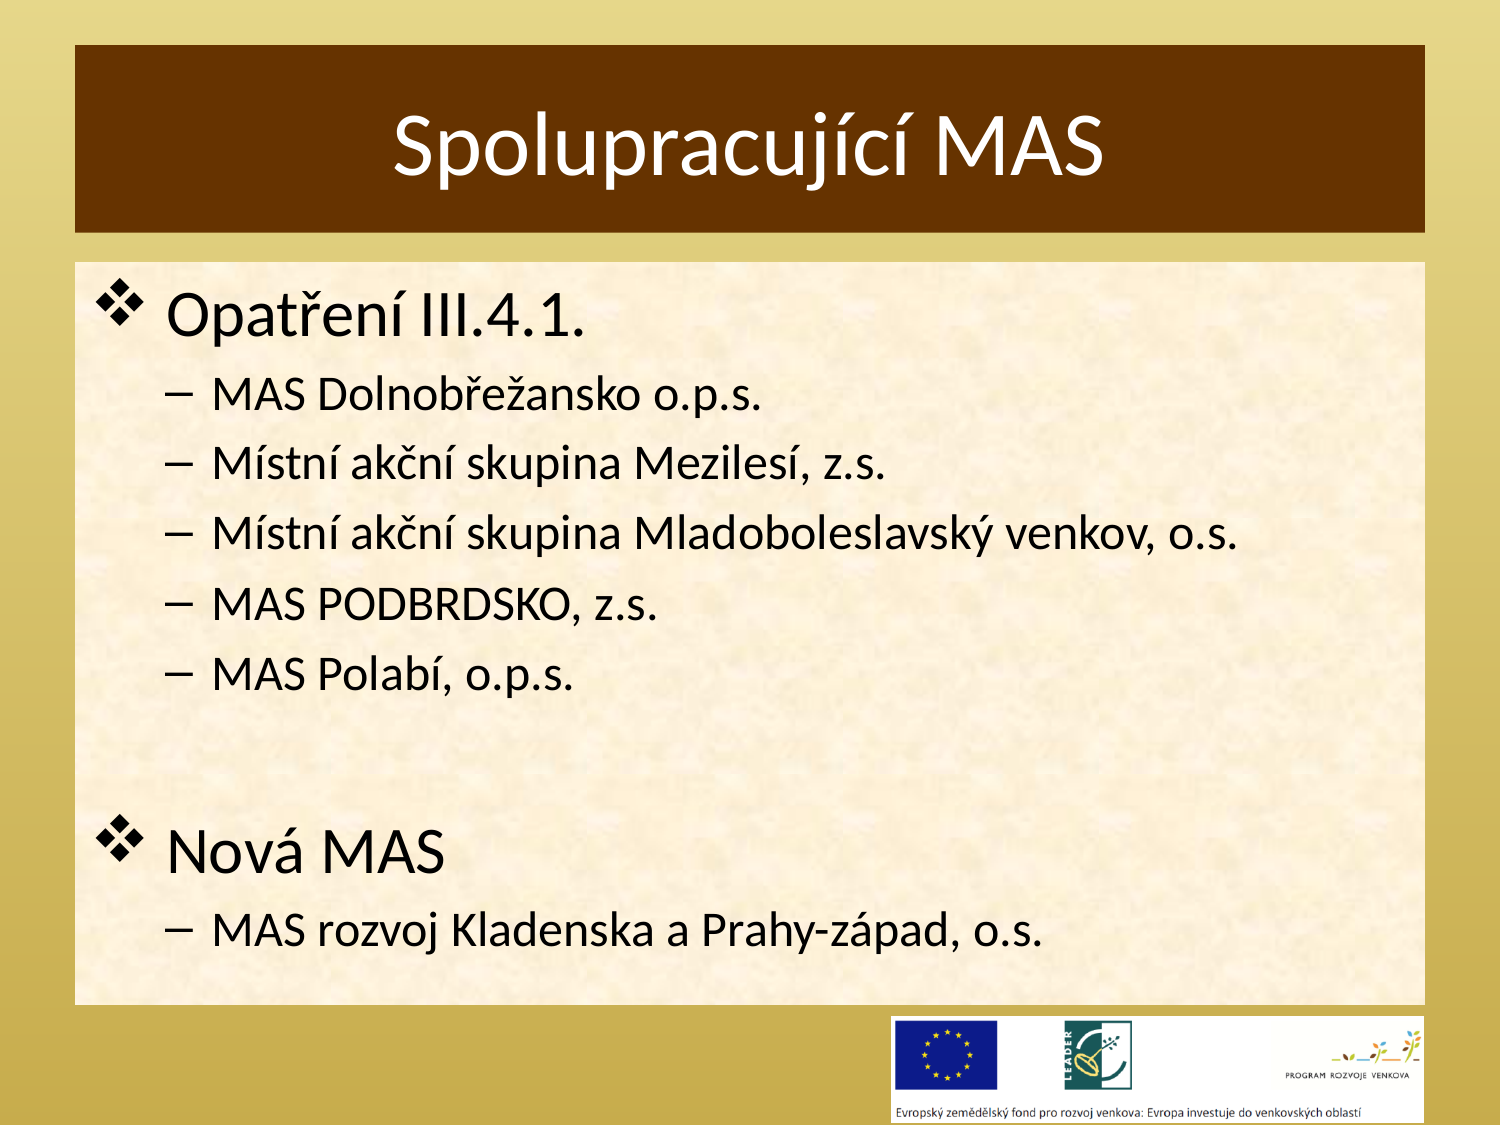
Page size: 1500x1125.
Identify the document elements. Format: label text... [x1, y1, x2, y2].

list Opatření III.4.1. MAS Dolnobřežansko o.p.s. Místní akční skupina Mezilesí, z.s. Místní akční skupina Mladoboleslavský venkov, o.s. MAS PODBRDSKO, z.s. MAS Polabí, o.p.s. Nová MAS MAS rozvoj Kladenska a Prahy-západ, o.s. [75, 262, 1425, 1005]
title Spolupracující MAS [75, 45, 1425, 233]
picture [891, 1016, 1424, 1123]
